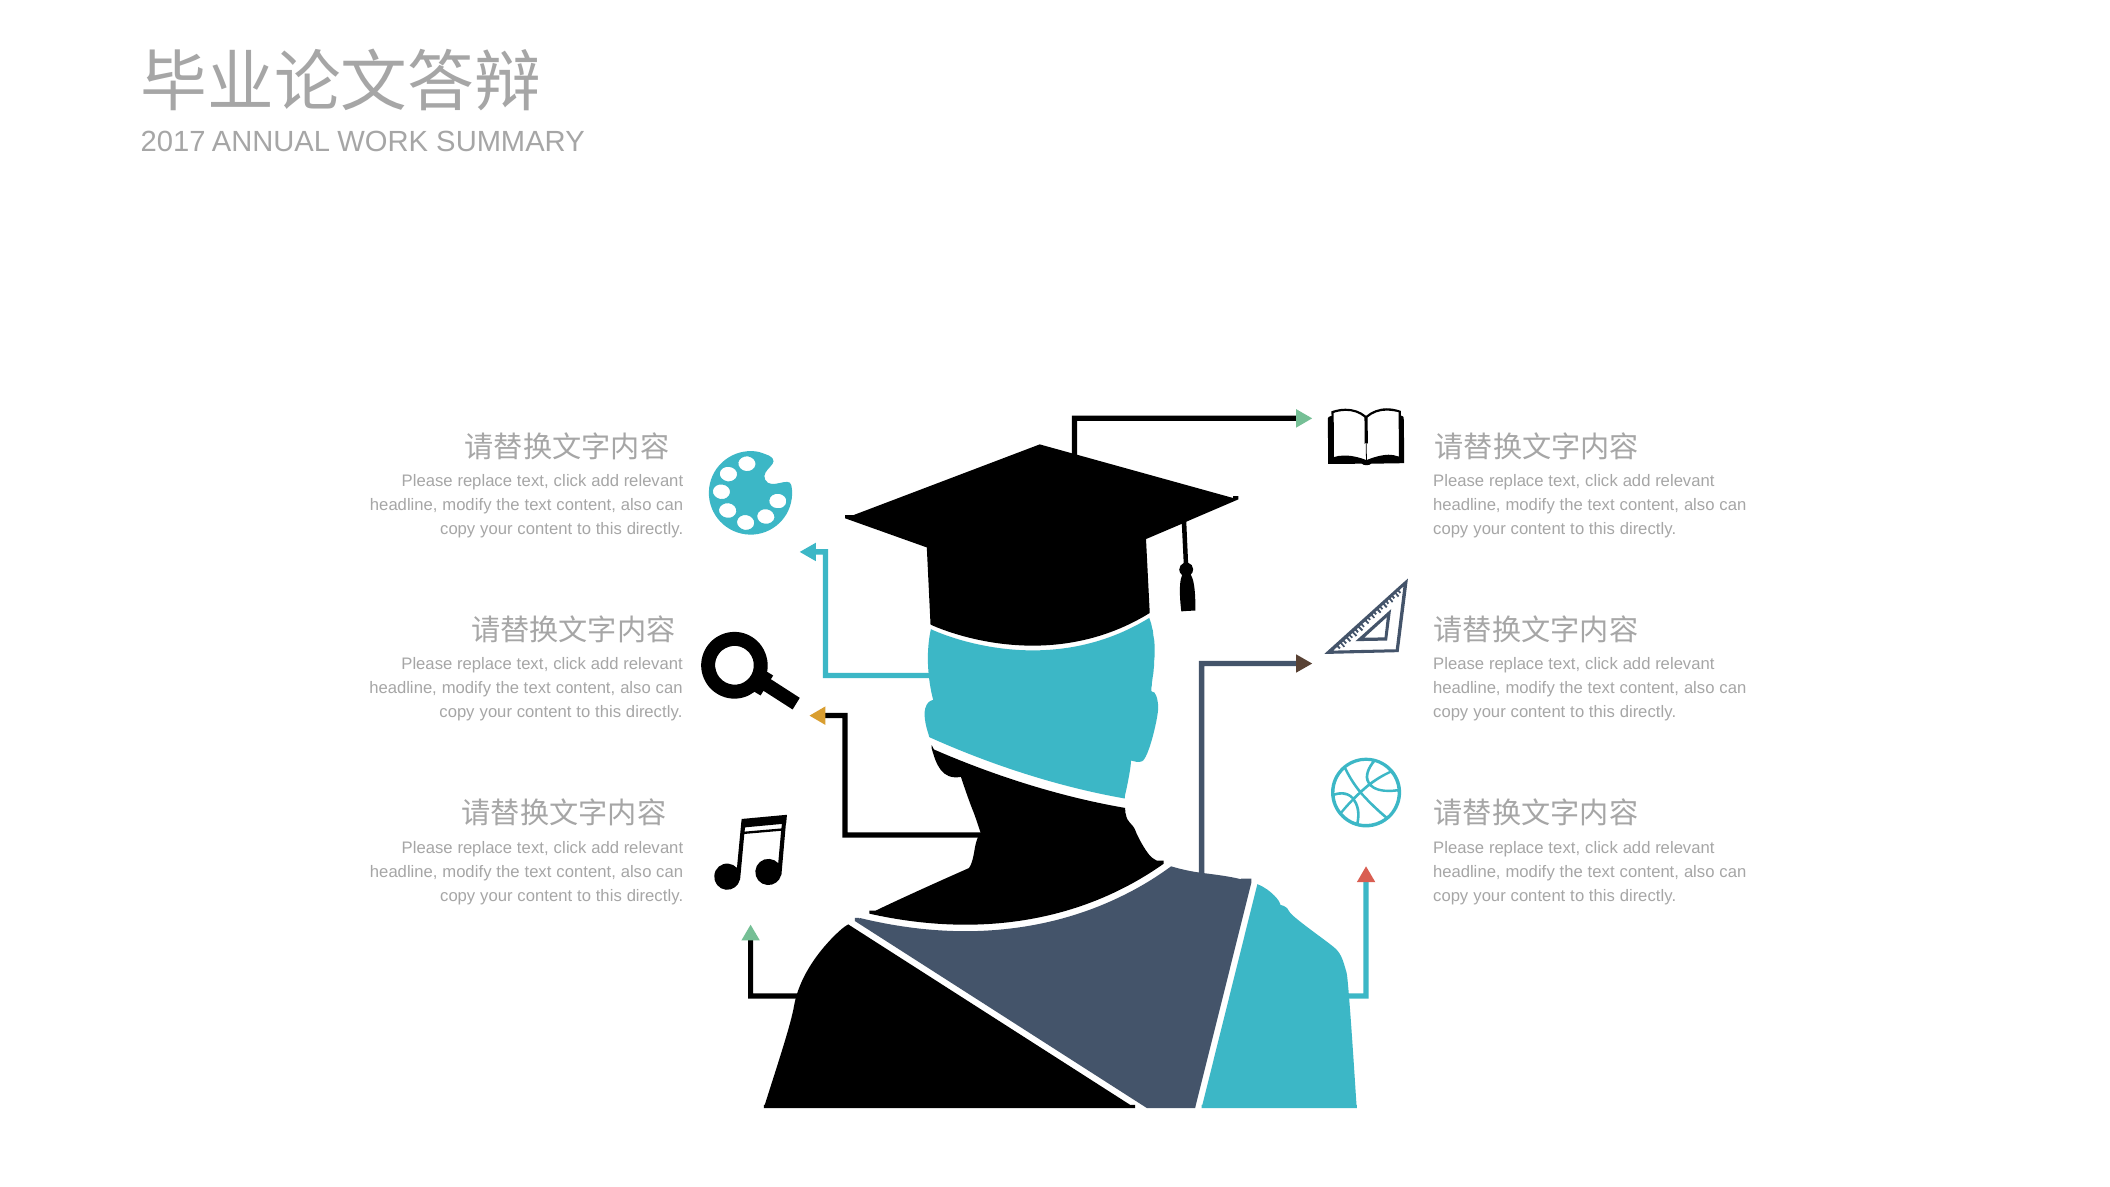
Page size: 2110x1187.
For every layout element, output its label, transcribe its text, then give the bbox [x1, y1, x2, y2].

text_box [337, 420, 684, 539]
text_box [1433, 604, 1776, 722]
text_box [697, 408, 1408, 1109]
text_box 2017 ANNUAL WORK SUMMARY [140, 122, 602, 158]
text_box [337, 787, 684, 904]
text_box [1433, 420, 1776, 537]
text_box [337, 604, 687, 722]
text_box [1433, 787, 1776, 906]
text_box 毕业论文答辩 [140, 38, 789, 119]
